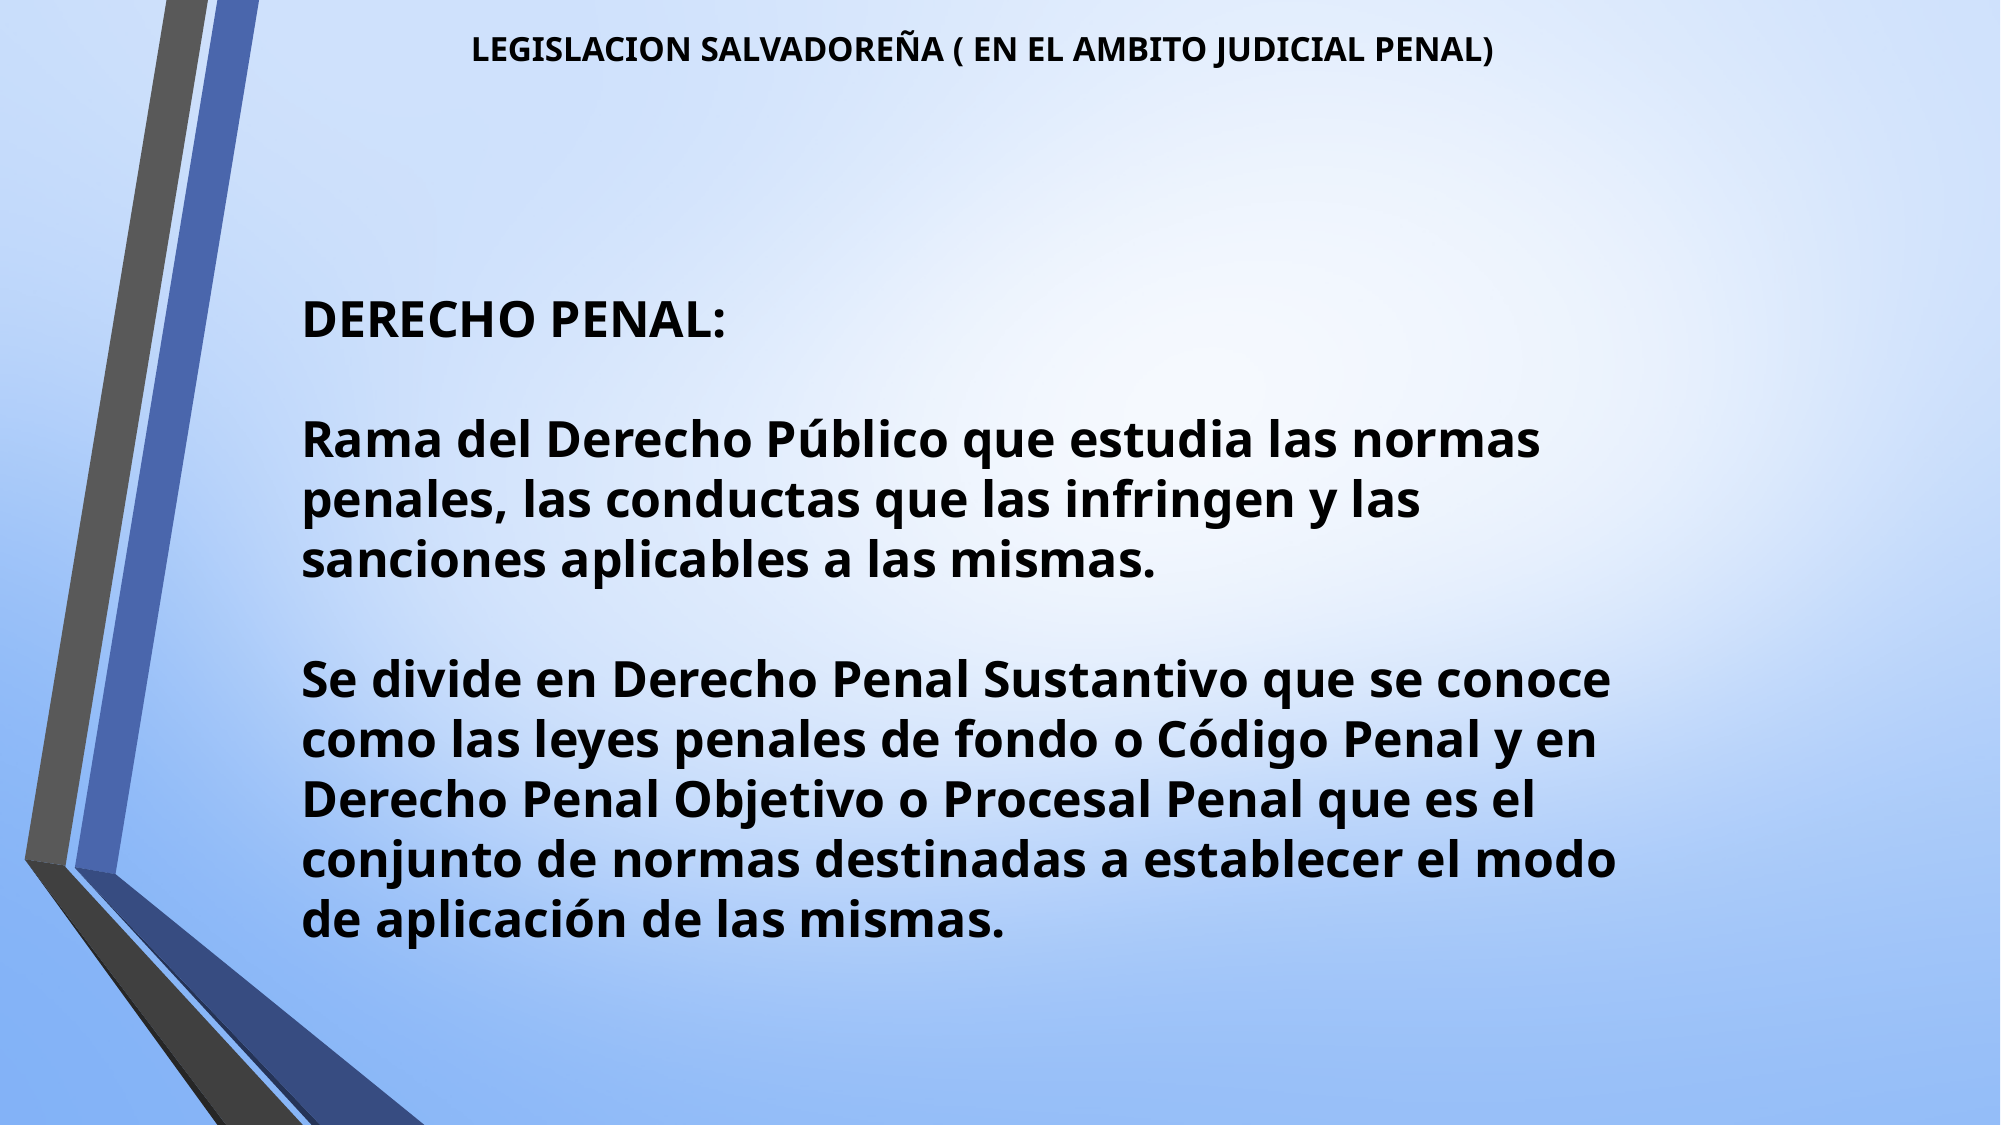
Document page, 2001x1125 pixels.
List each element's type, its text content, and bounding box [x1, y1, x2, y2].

text_box LEGISLACION SALVADOREÑA ( EN EL AMBITO JUDICIAL PENAL) [79, 18, 1887, 78]
title DERECHO PENAL: Rama del Derecho Público que estudia las normas penales, las conductas que las infringen y las sanciones aplicables a las mismas. Se divide en Derecho Penal Sustantivo que se conoce como las leyes penales de fondo o Código Penal y en Derecho Penal Objetivo o Procesal Penal que es el conjunto de normas destinadas a establecer el modo de aplicación de las mismas. [286, 289, 1681, 946]
